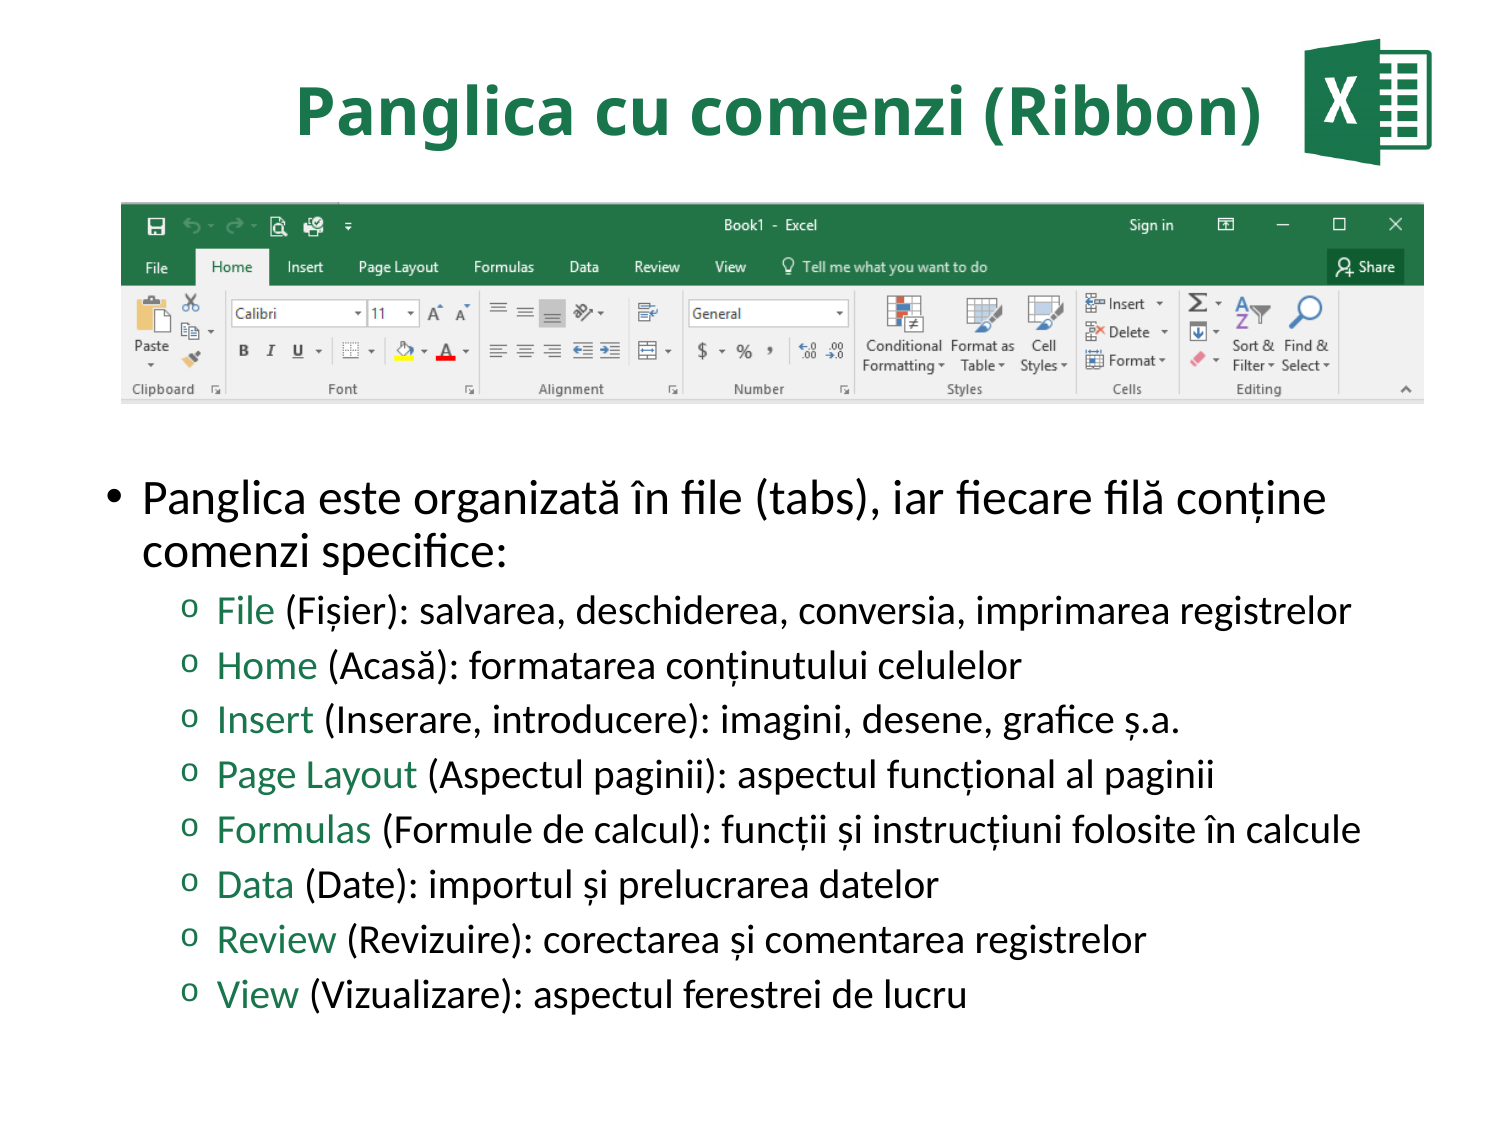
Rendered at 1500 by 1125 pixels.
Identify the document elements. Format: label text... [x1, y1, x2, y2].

list Panglica este organizată în file (tabs), iar fiecare filă conţine comenzi specifice: File (Fişier): salvarea, deschiderea, conversia, imprimarea registrelor Home (Acasă): formatarea conținutului celulelor Insert (Inserare, introducere): imagini, desene, grafice ş.a. Page Layout (Aspectul paginii): aspectul funcţional al paginii Formulas (Formule de calcul): funcții și instrucțiuni folosite în calcule Data (Date): importul și prelucrarea datelor Review (Revizuire): corectarea și comentarea registrelor View (Vizualizare): aspectul ferestrei de lucru [90, 464, 1385, 1072]
picture [121, 202, 1424, 404]
title Panglica cu comenzi (Ribbon) [103, 59, 1279, 168]
picture [1300, 34, 1436, 170]
